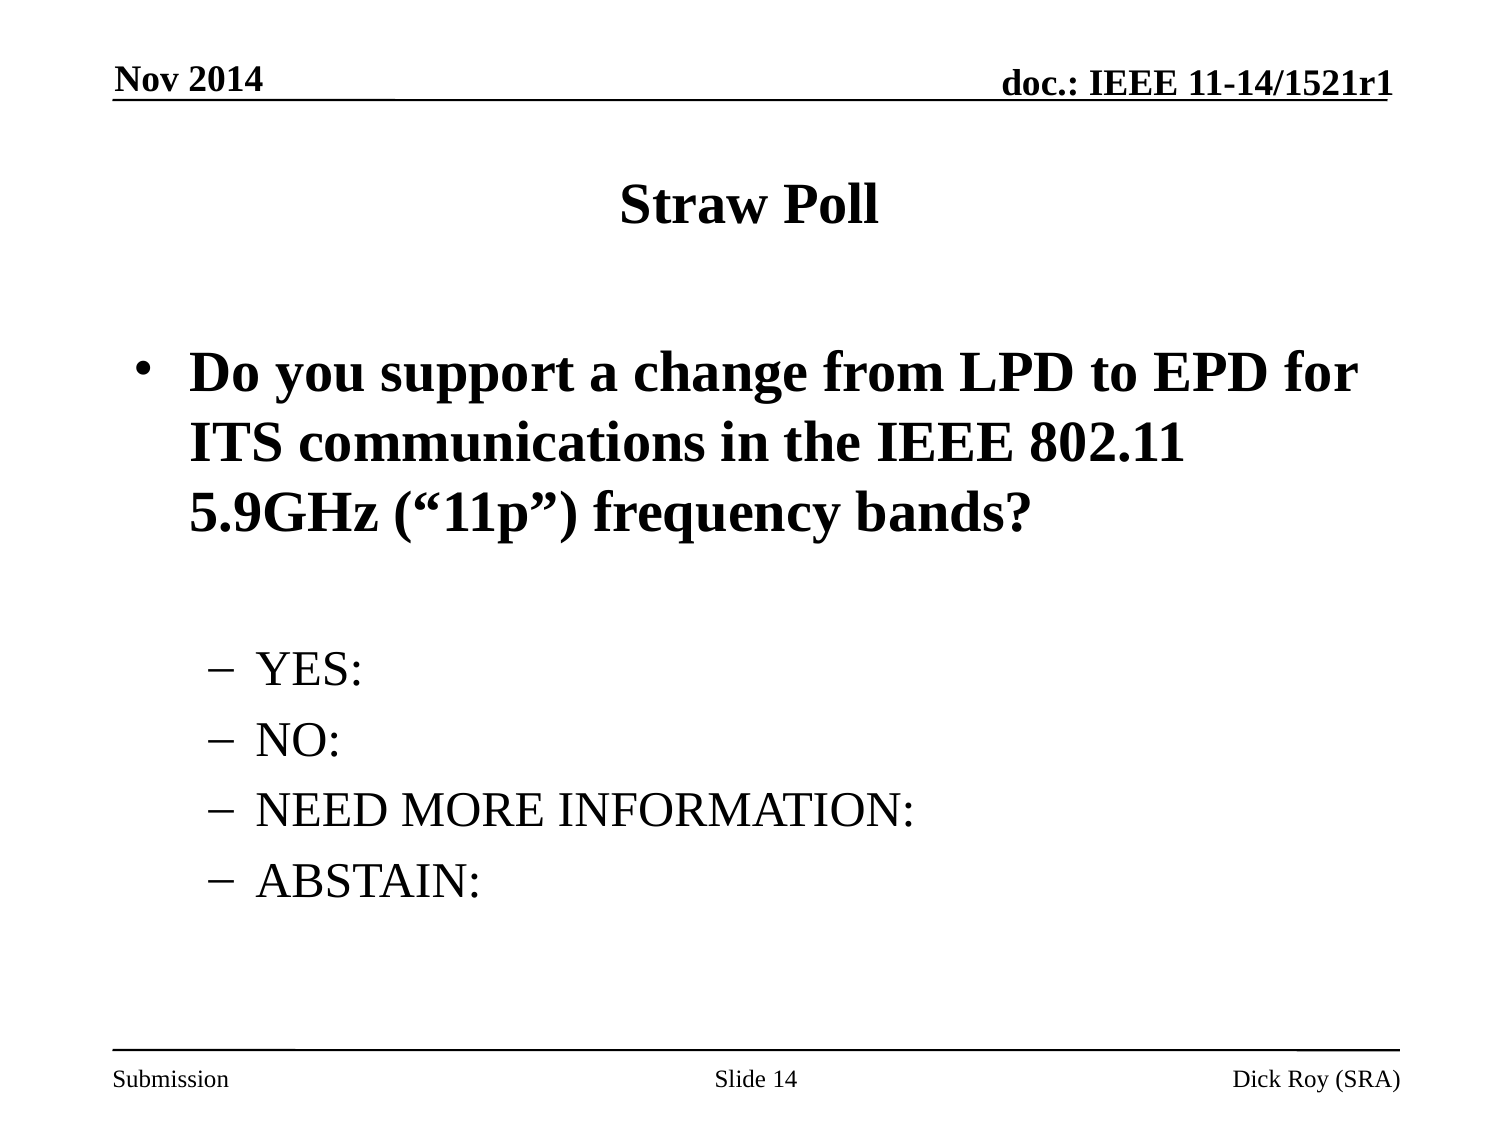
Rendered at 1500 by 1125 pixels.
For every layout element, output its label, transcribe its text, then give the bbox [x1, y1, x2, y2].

list Do you support a change from LPD to EPD for ITS communications in the IEEE 802.11 5.9GHz (“11p”) frequency bands? YES: NO: NEED MORE INFORMATION: ABSTAIN: [118, 325, 1394, 1045]
text_box Slide 14 [712, 1062, 800, 1122]
text_box [878, 1062, 1402, 1092]
text_box Nov 2014 [114, 54, 493, 100]
title Straw Poll [112, 112, 1388, 288]
